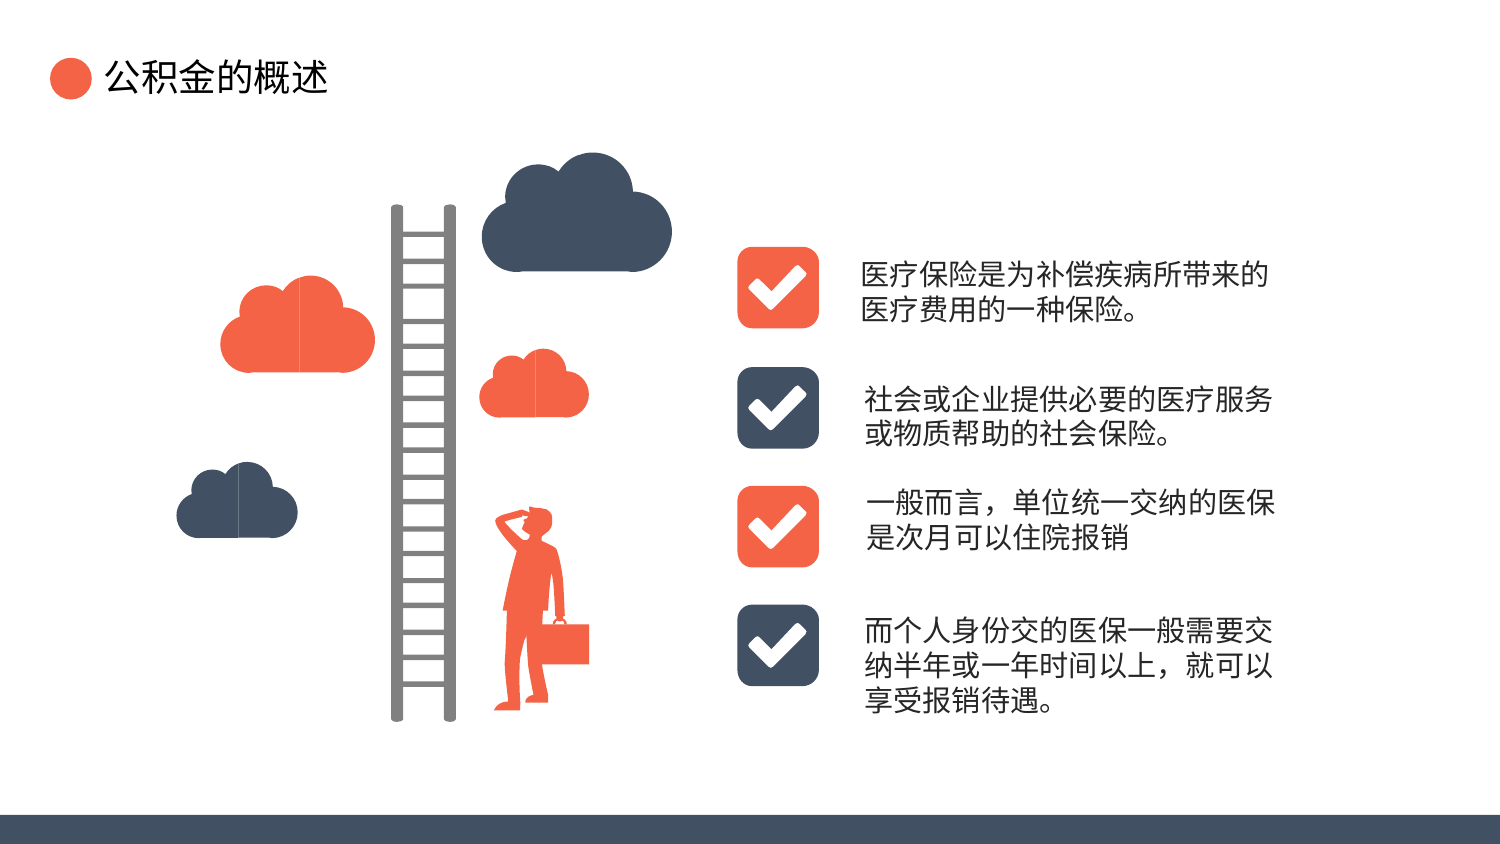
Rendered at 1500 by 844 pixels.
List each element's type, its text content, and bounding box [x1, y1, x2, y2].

text_box 而个人身份交的医保一般需要交纳半年或一年时间以上，就可以享受报销待遇。 [849, 605, 1318, 725]
text_box 医疗保险是为补偿疾病所带来的医疗费用的一种保险。 [845, 248, 1314, 334]
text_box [737, 246, 819, 687]
text_box 社会或企业提供必要的医疗服务或物质帮助的社会保险。 [849, 373, 1318, 459]
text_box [176, 152, 672, 722]
text_box 一般而言，单位统一交纳的医保是次月可以住院报销 [851, 477, 1320, 562]
